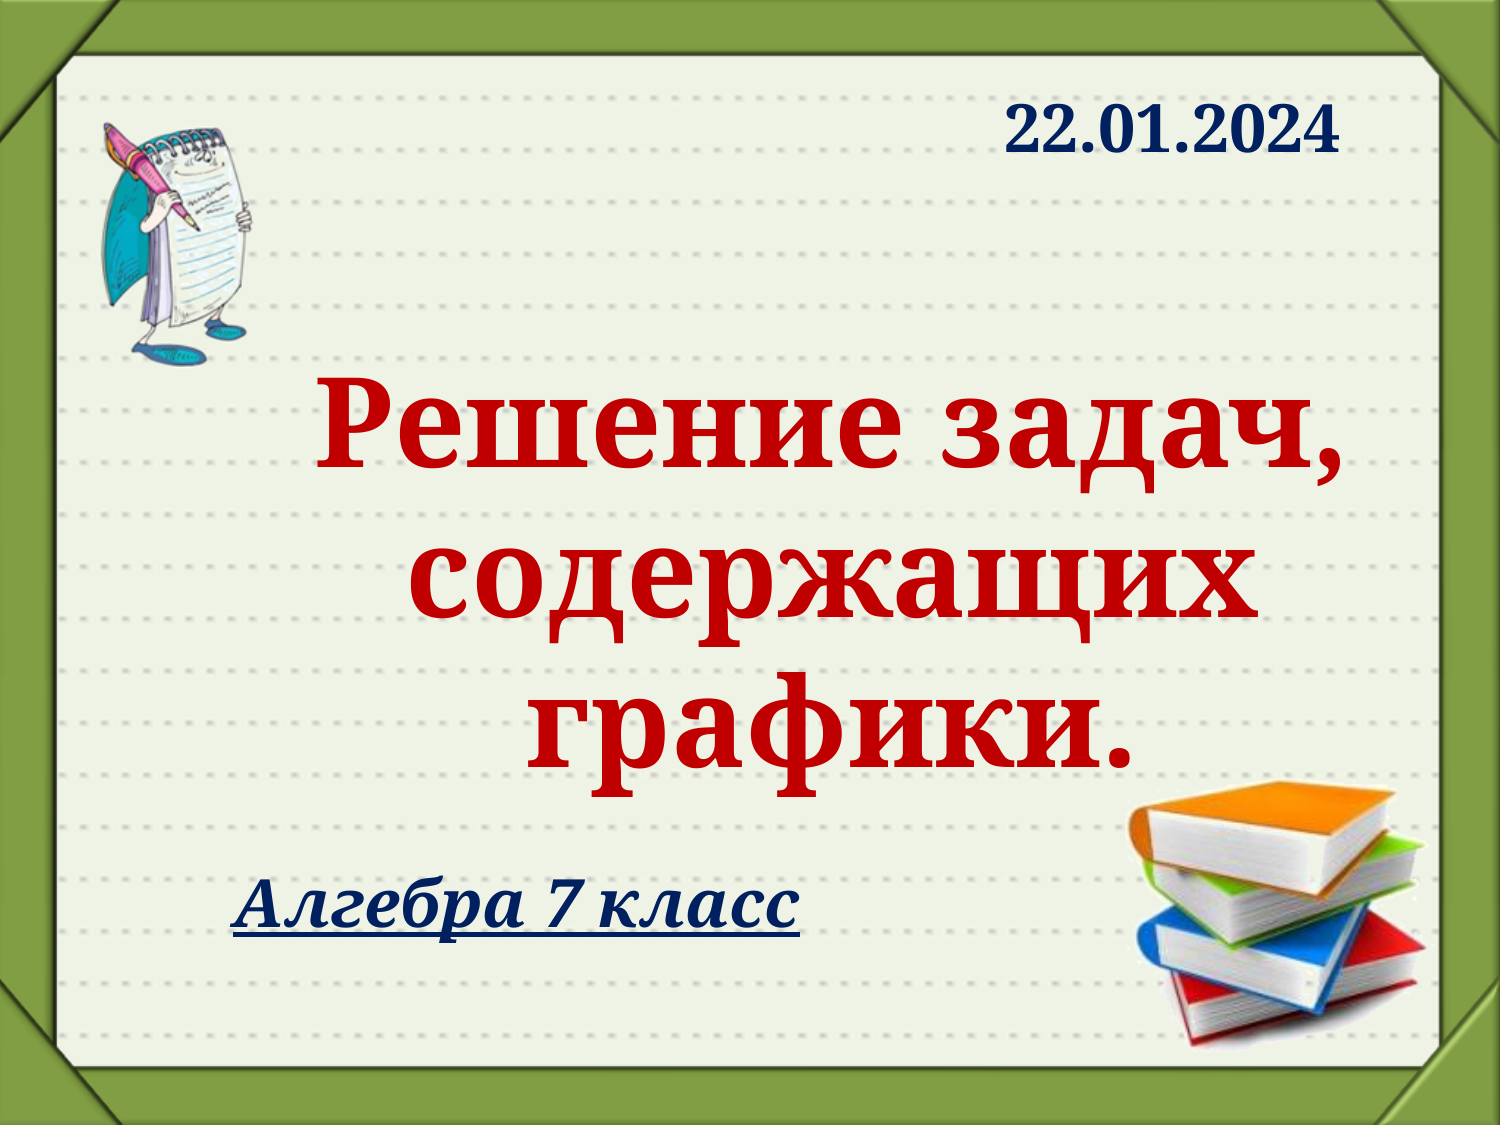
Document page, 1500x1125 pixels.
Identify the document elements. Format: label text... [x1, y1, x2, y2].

text_box Решение задач, содержащих графики. [135, 334, 1500, 800]
text_box Алгебра 7 класс [218, 853, 833, 948]
picture [0, 1, 1500, 1125]
text_box 22.01.2024 [989, 78, 1459, 173]
